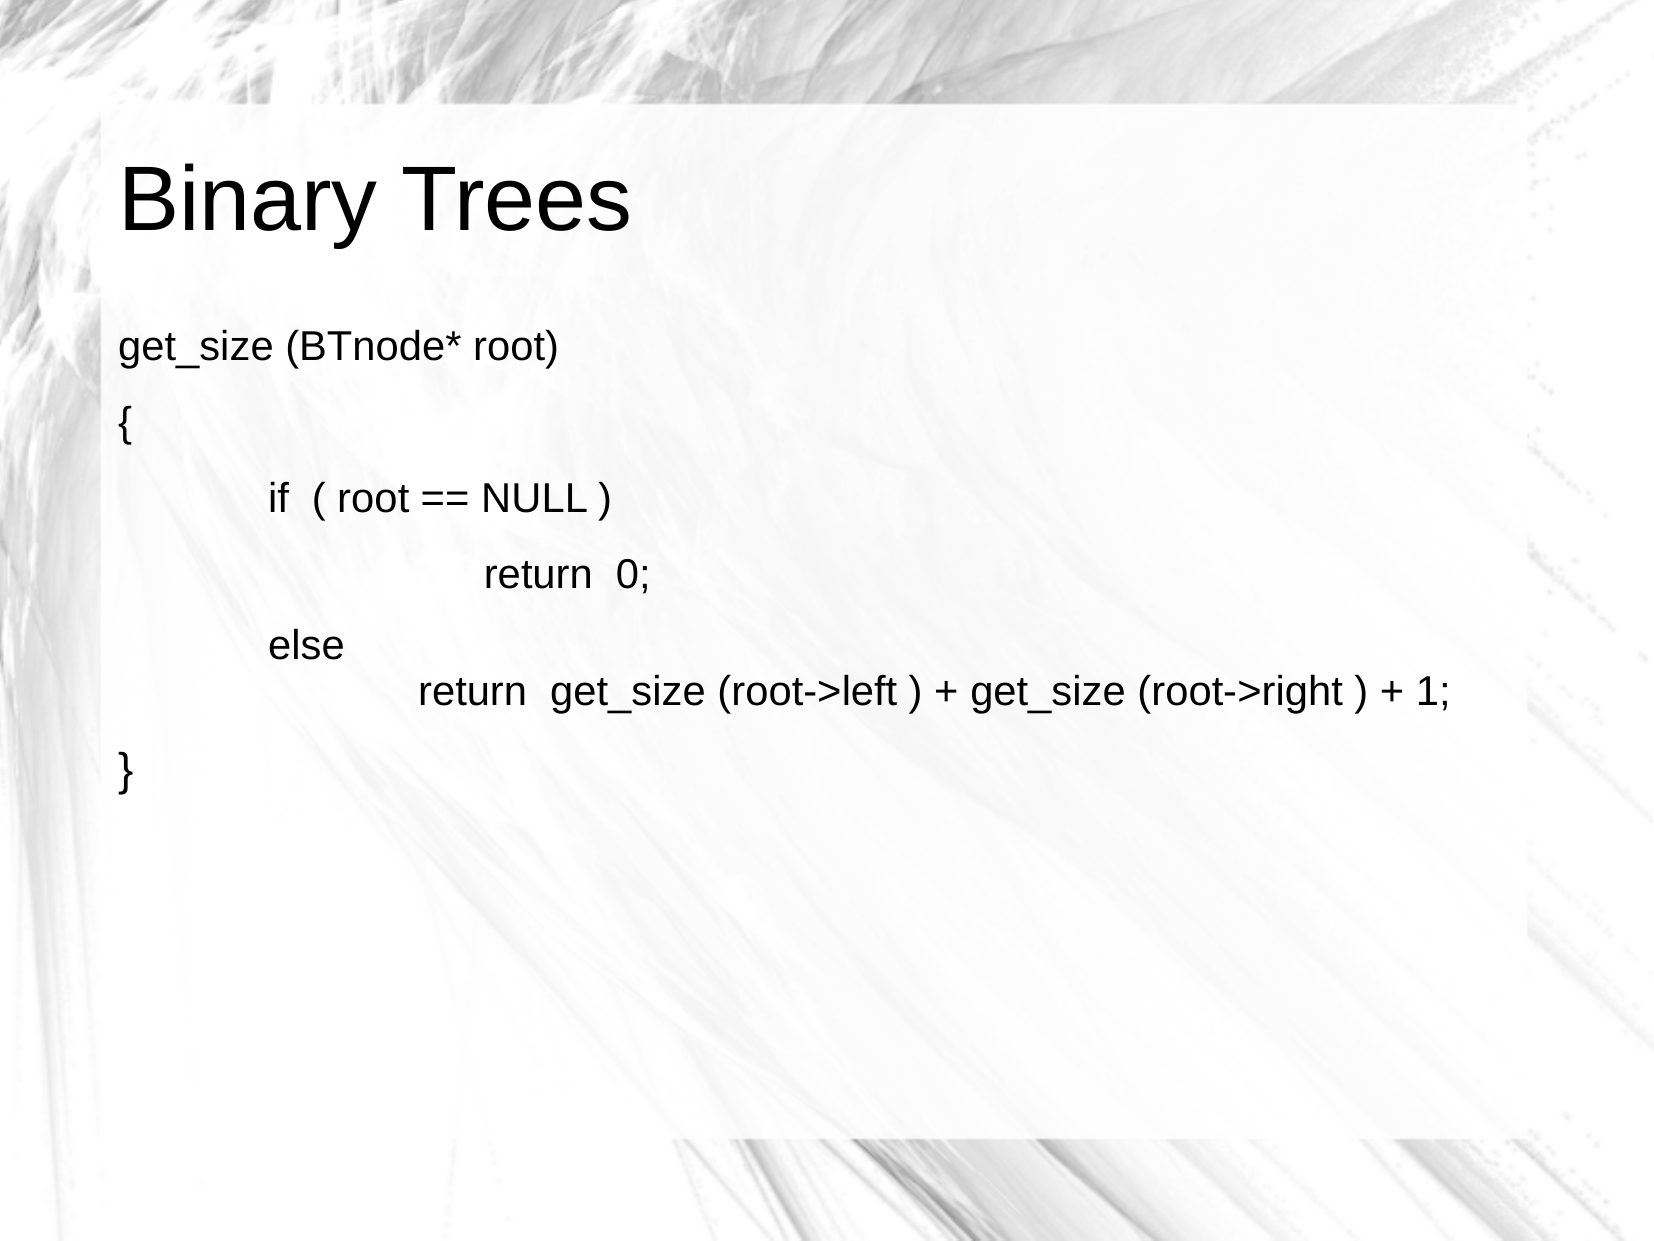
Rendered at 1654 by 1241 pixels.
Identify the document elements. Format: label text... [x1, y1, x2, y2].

list get_size (BTnode* root) { if ( root == NULL ) return 0; else return get_size (root->left ) + get_size (root->right ) + 1; } [118, 319, 1571, 1109]
picture [0, 0, 1654, 1241]
title Binary Trees [118, 93, 1506, 299]
